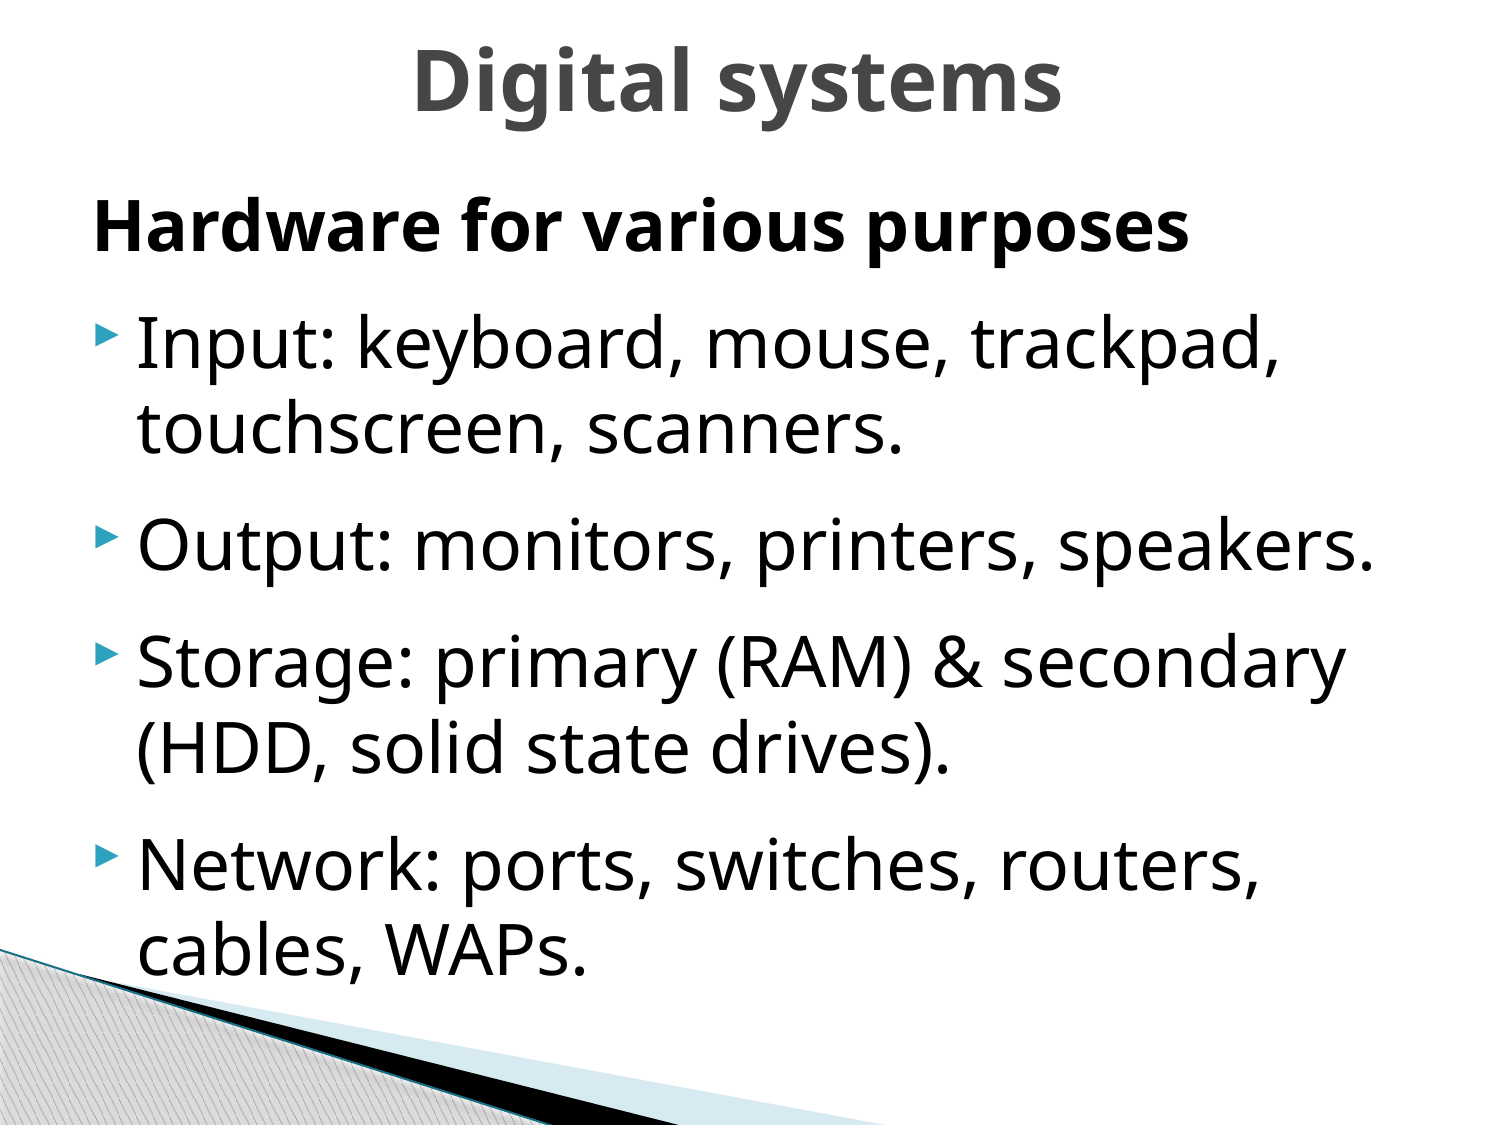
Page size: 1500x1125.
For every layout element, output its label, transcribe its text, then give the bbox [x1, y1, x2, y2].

title Digital systems [100, 0, 1376, 172]
list Hardware for various purposes Input: keyboard, mouse, trackpad, touchscreen, scanners. Output: monitors, printers, speakers. Storage: primary (RAM) & secondary (HDD, solid state drives). Network: ports, switches, routers, cables, WAPs. [76, 172, 1400, 1059]
